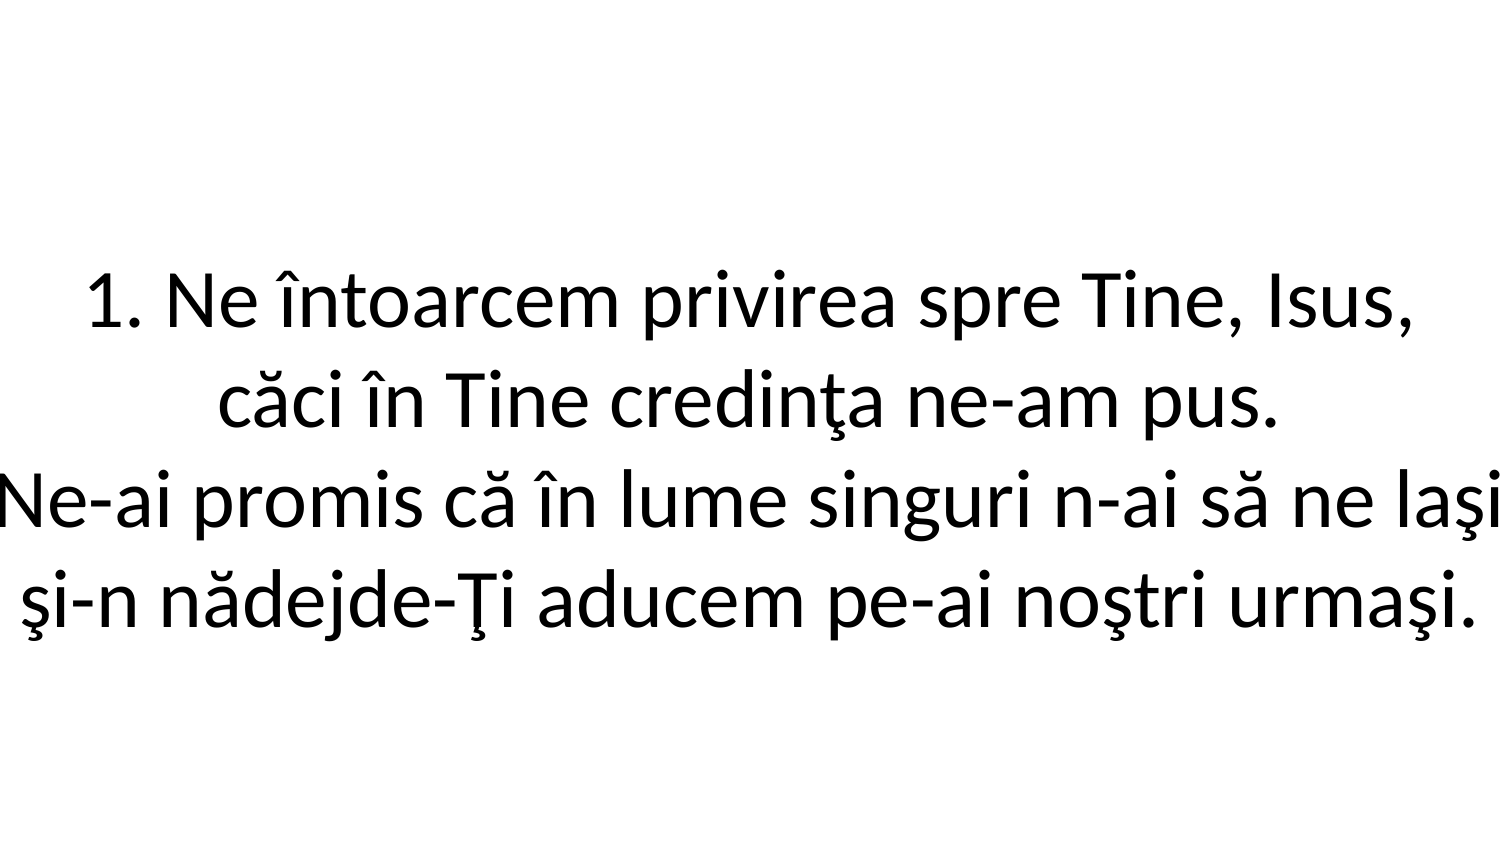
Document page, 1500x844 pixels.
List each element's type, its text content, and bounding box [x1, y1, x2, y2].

text_box 1. Ne întoarcem privirea spre Tine, Isus, căci în Tine credinţa ne-am pus. Ne-ai promis că în lume singuri n-ai să ne laşi şi-n nădejde-Ţi aducem pe-ai noştri urmaşi. [0, 192, 1500, 652]
